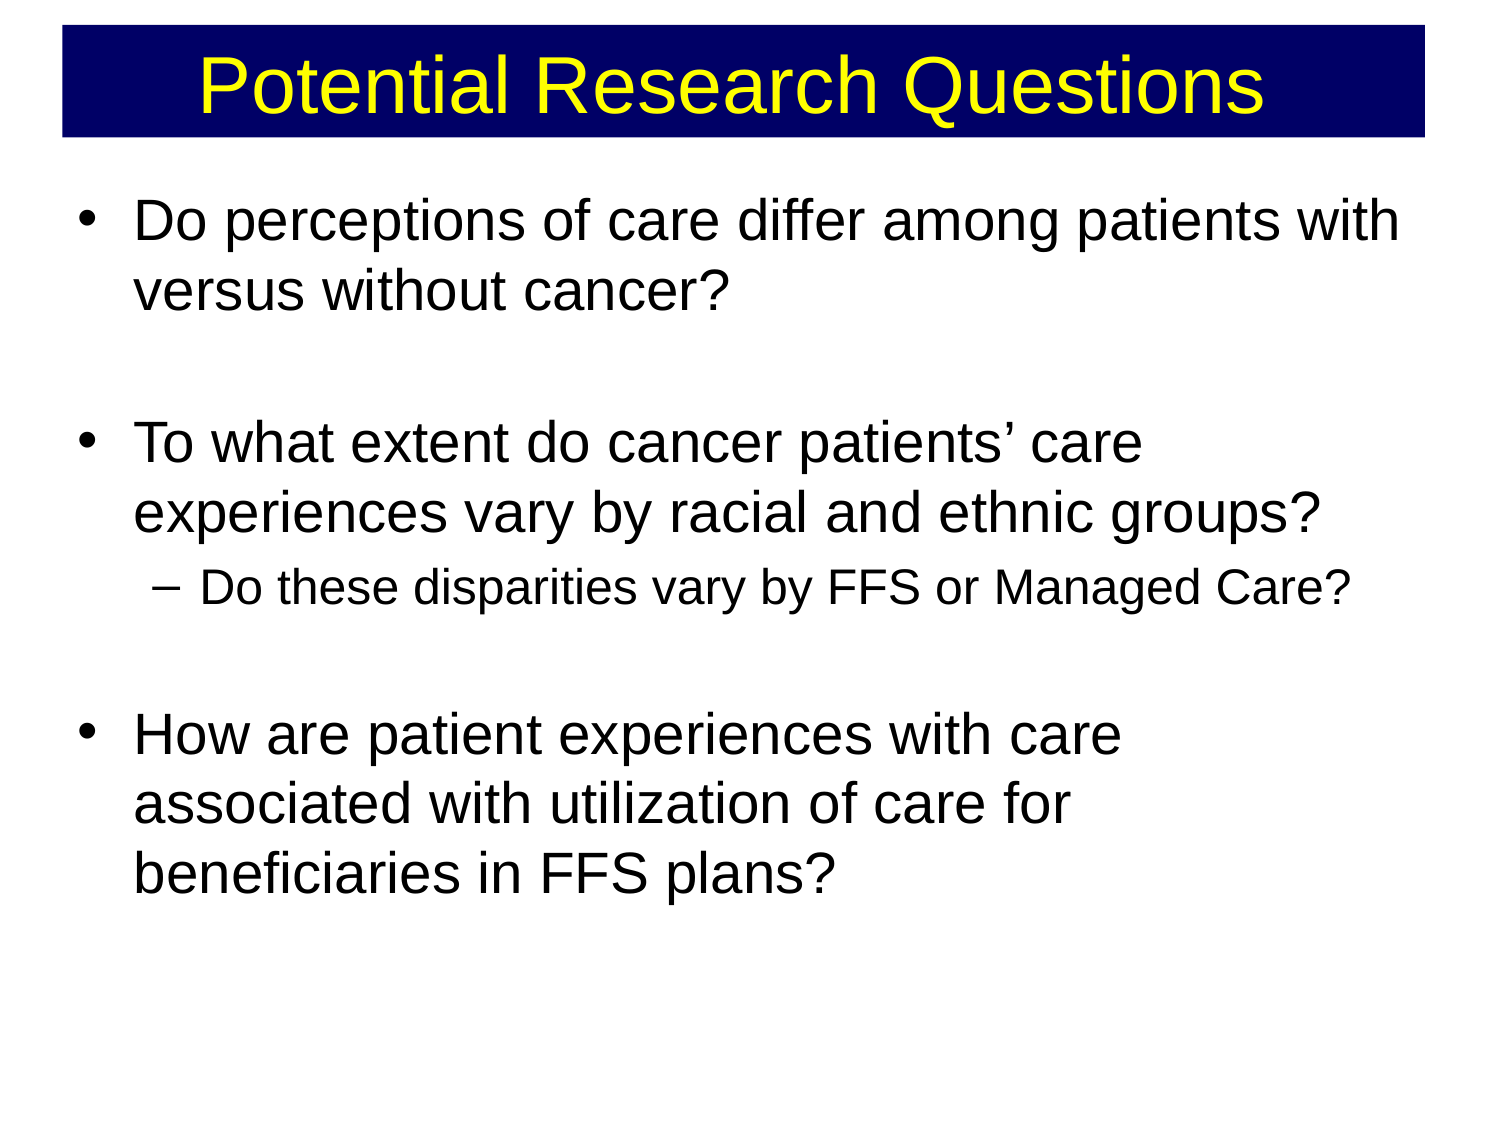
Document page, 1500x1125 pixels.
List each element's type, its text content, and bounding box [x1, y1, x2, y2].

list Do perceptions of care differ among patients with versus without cancer? To what extent do cancer patients’ care experiences vary by racial and ethnic groups? Do these disparities vary by FFS or Managed Care? How are patient experiences with care associated with utilization of care for beneficiaries in FFS plans? [62, 174, 1425, 1125]
title Potential Research Questions [62, 24, 1425, 138]
